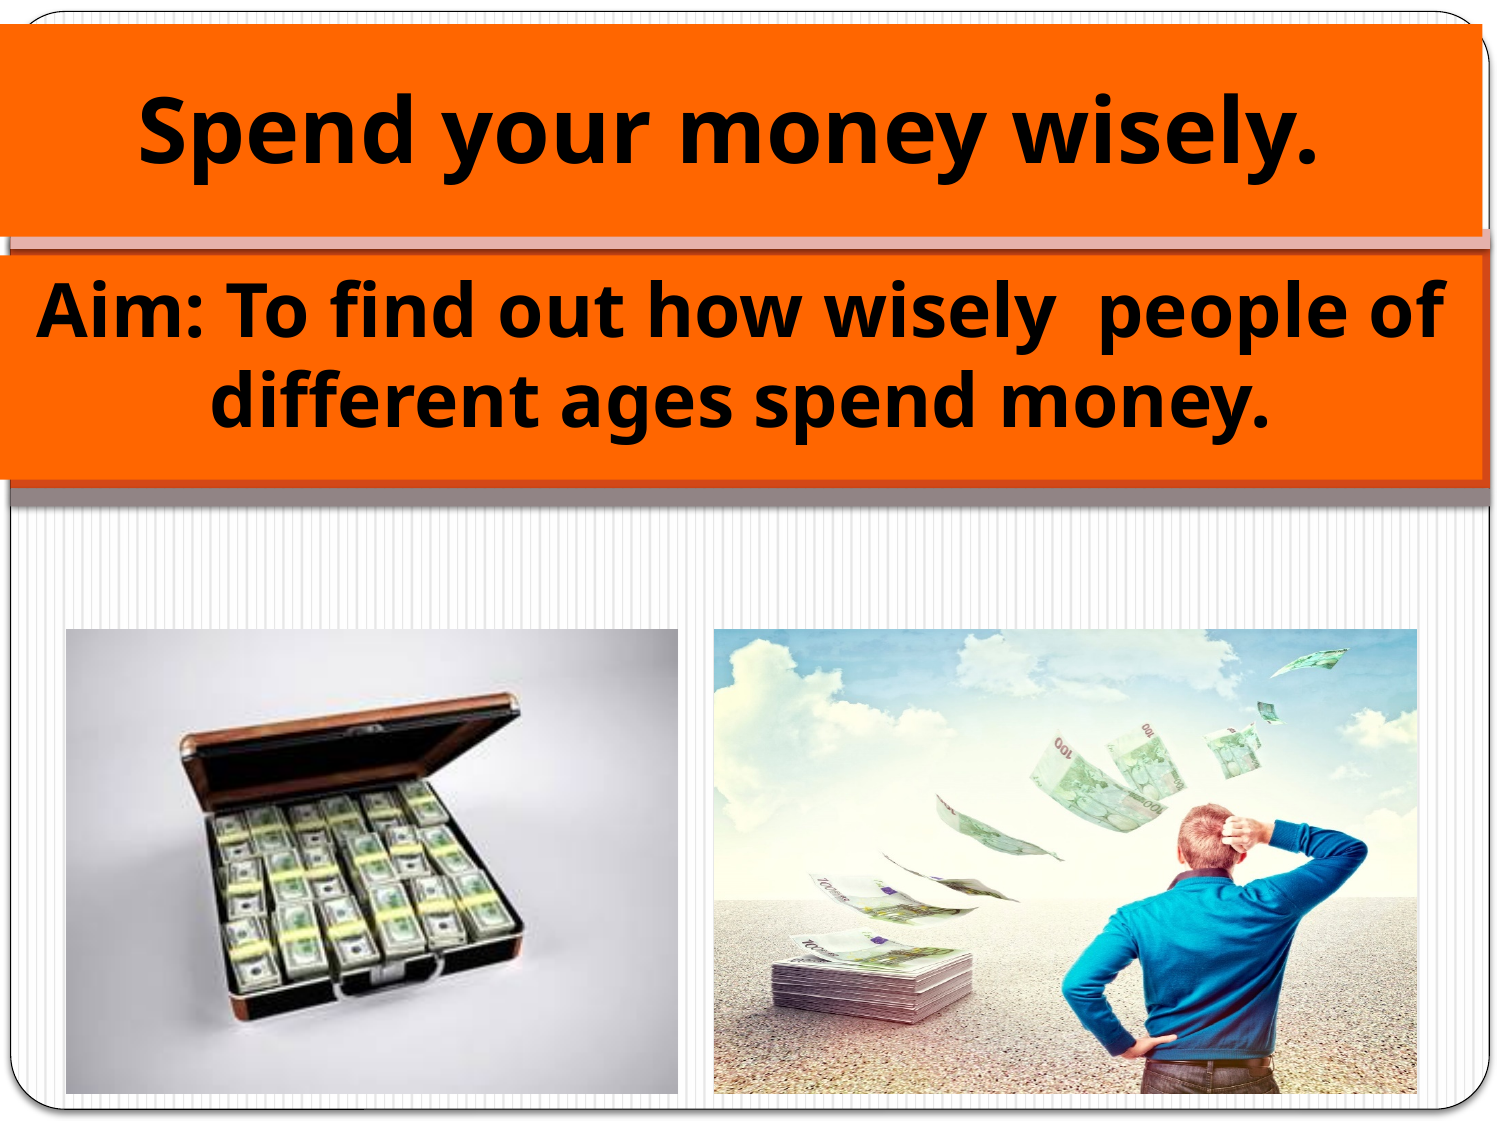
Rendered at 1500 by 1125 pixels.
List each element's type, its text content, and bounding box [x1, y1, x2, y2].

subtitle Aim: To find out how wisely people of different ages spend money. [0, 255, 1483, 480]
picture [66, 629, 678, 1095]
title Spend your money wisely. [0, 24, 1483, 237]
picture [714, 629, 1417, 1095]
